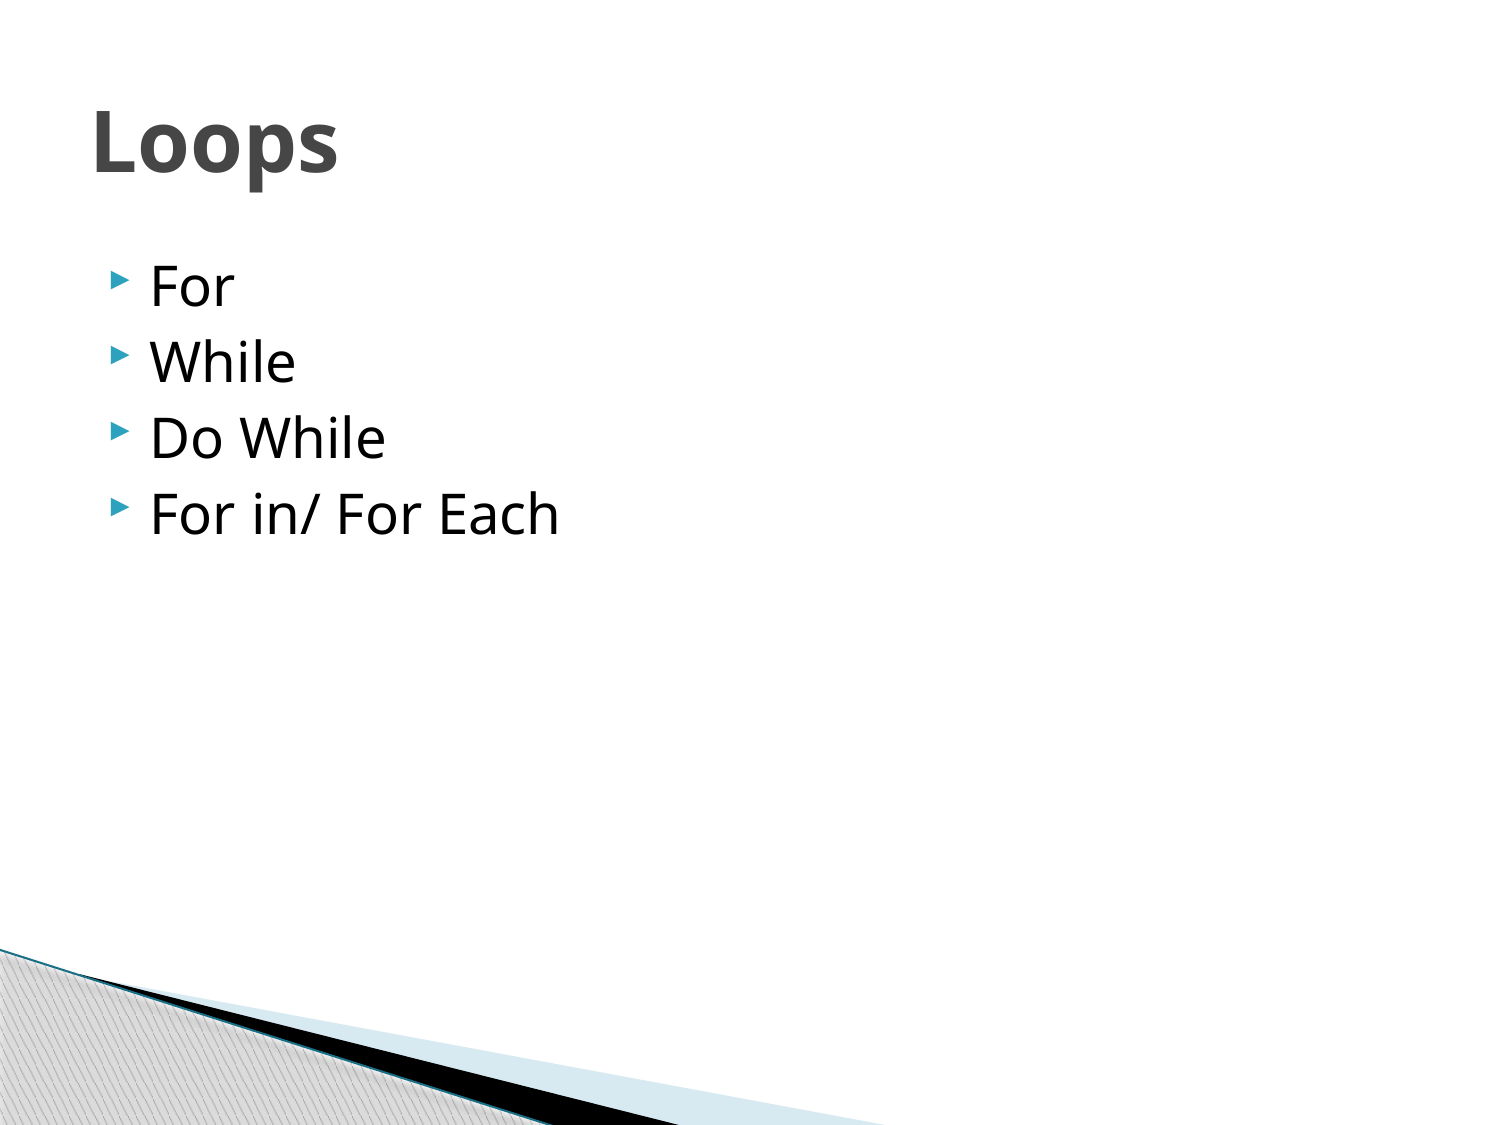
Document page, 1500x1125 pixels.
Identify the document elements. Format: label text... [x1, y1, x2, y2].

list For While Do While For in/ For Each [75, 243, 1425, 986]
title Loops [75, 45, 1425, 233]
